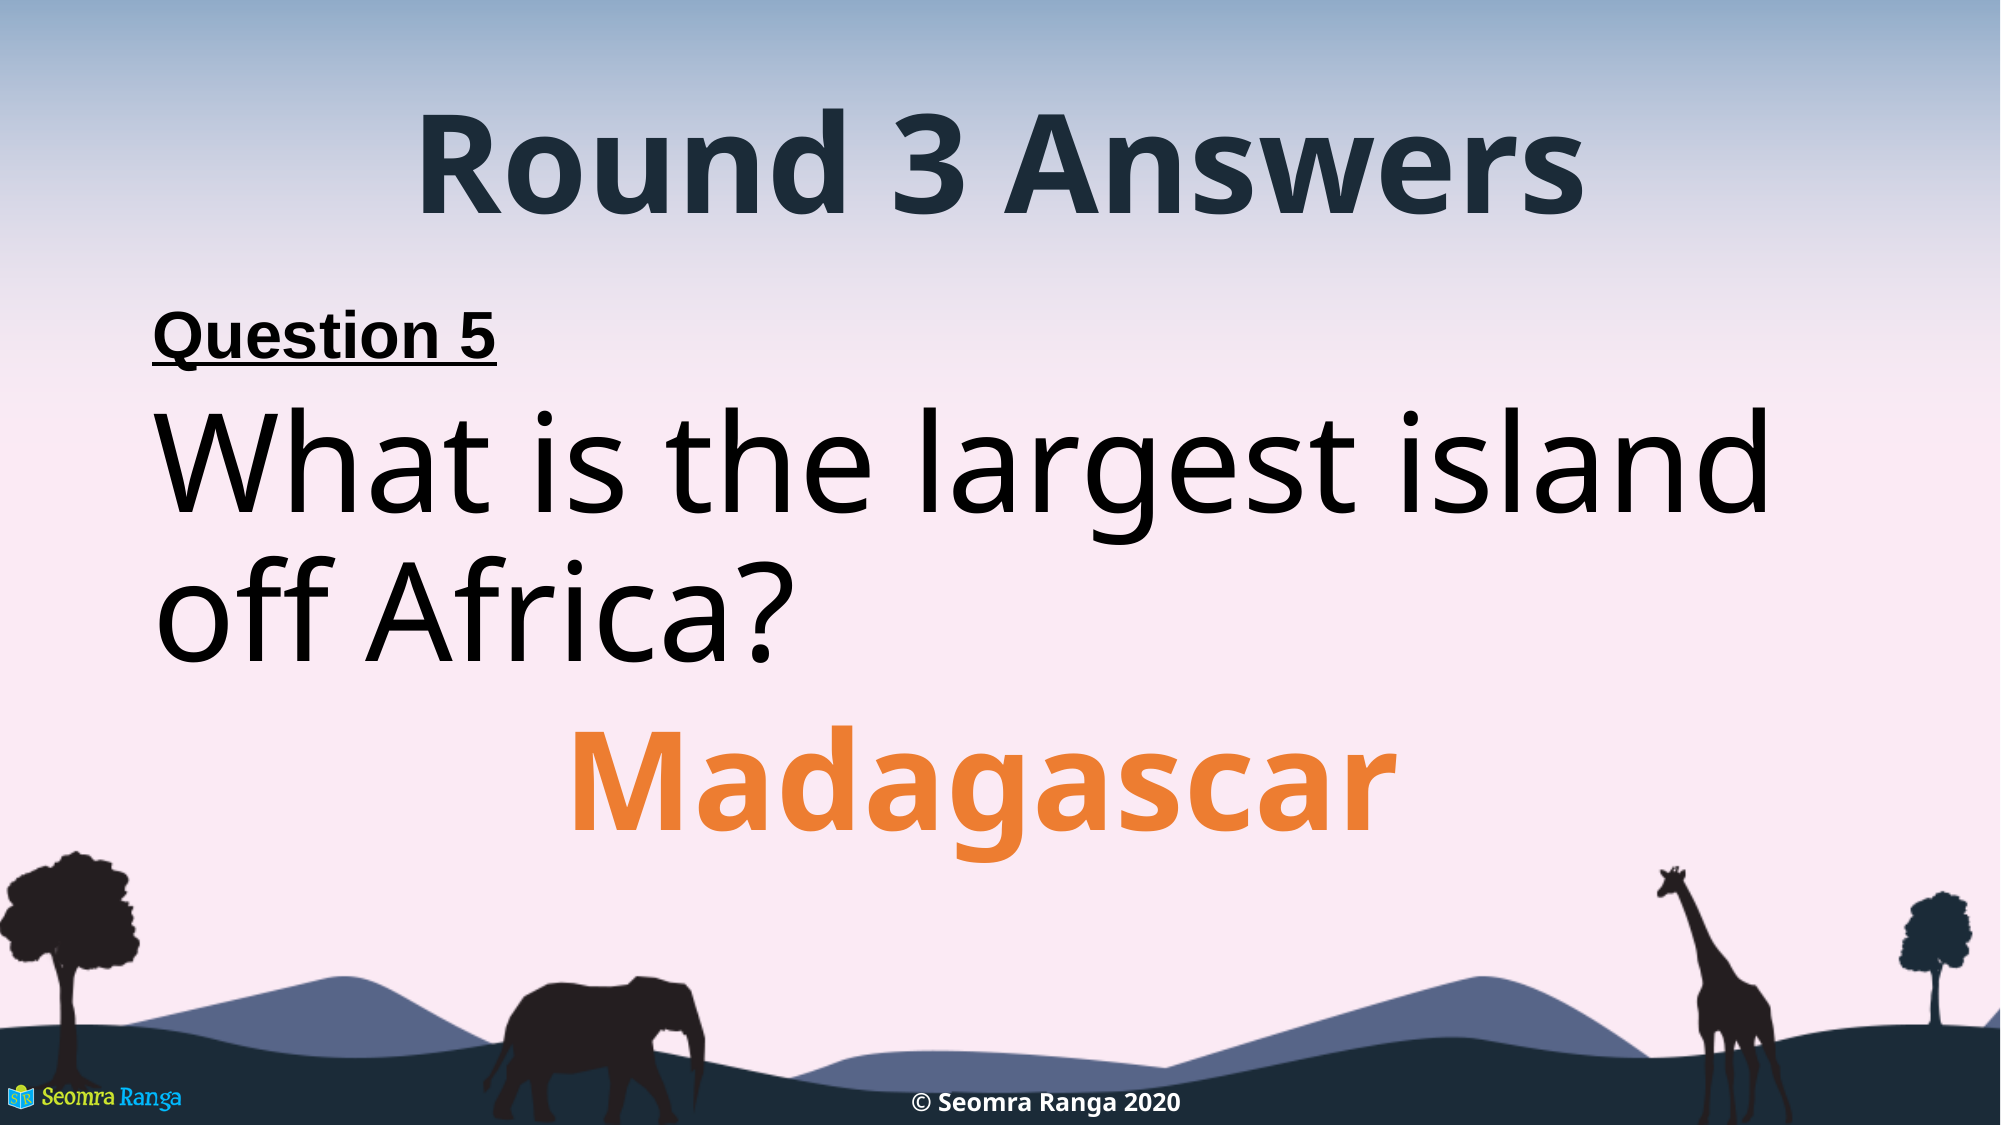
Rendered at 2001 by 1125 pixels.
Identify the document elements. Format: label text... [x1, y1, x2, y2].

list Question 5 What is the largest island off Africa? Madagascar [137, 293, 1863, 1014]
title Round 3 Answers [137, 59, 1863, 278]
picture [0, 0, 2001, 1125]
text_box © Seomra Ranga 2020 www.seomraranga.com [762, 1079, 1330, 1125]
